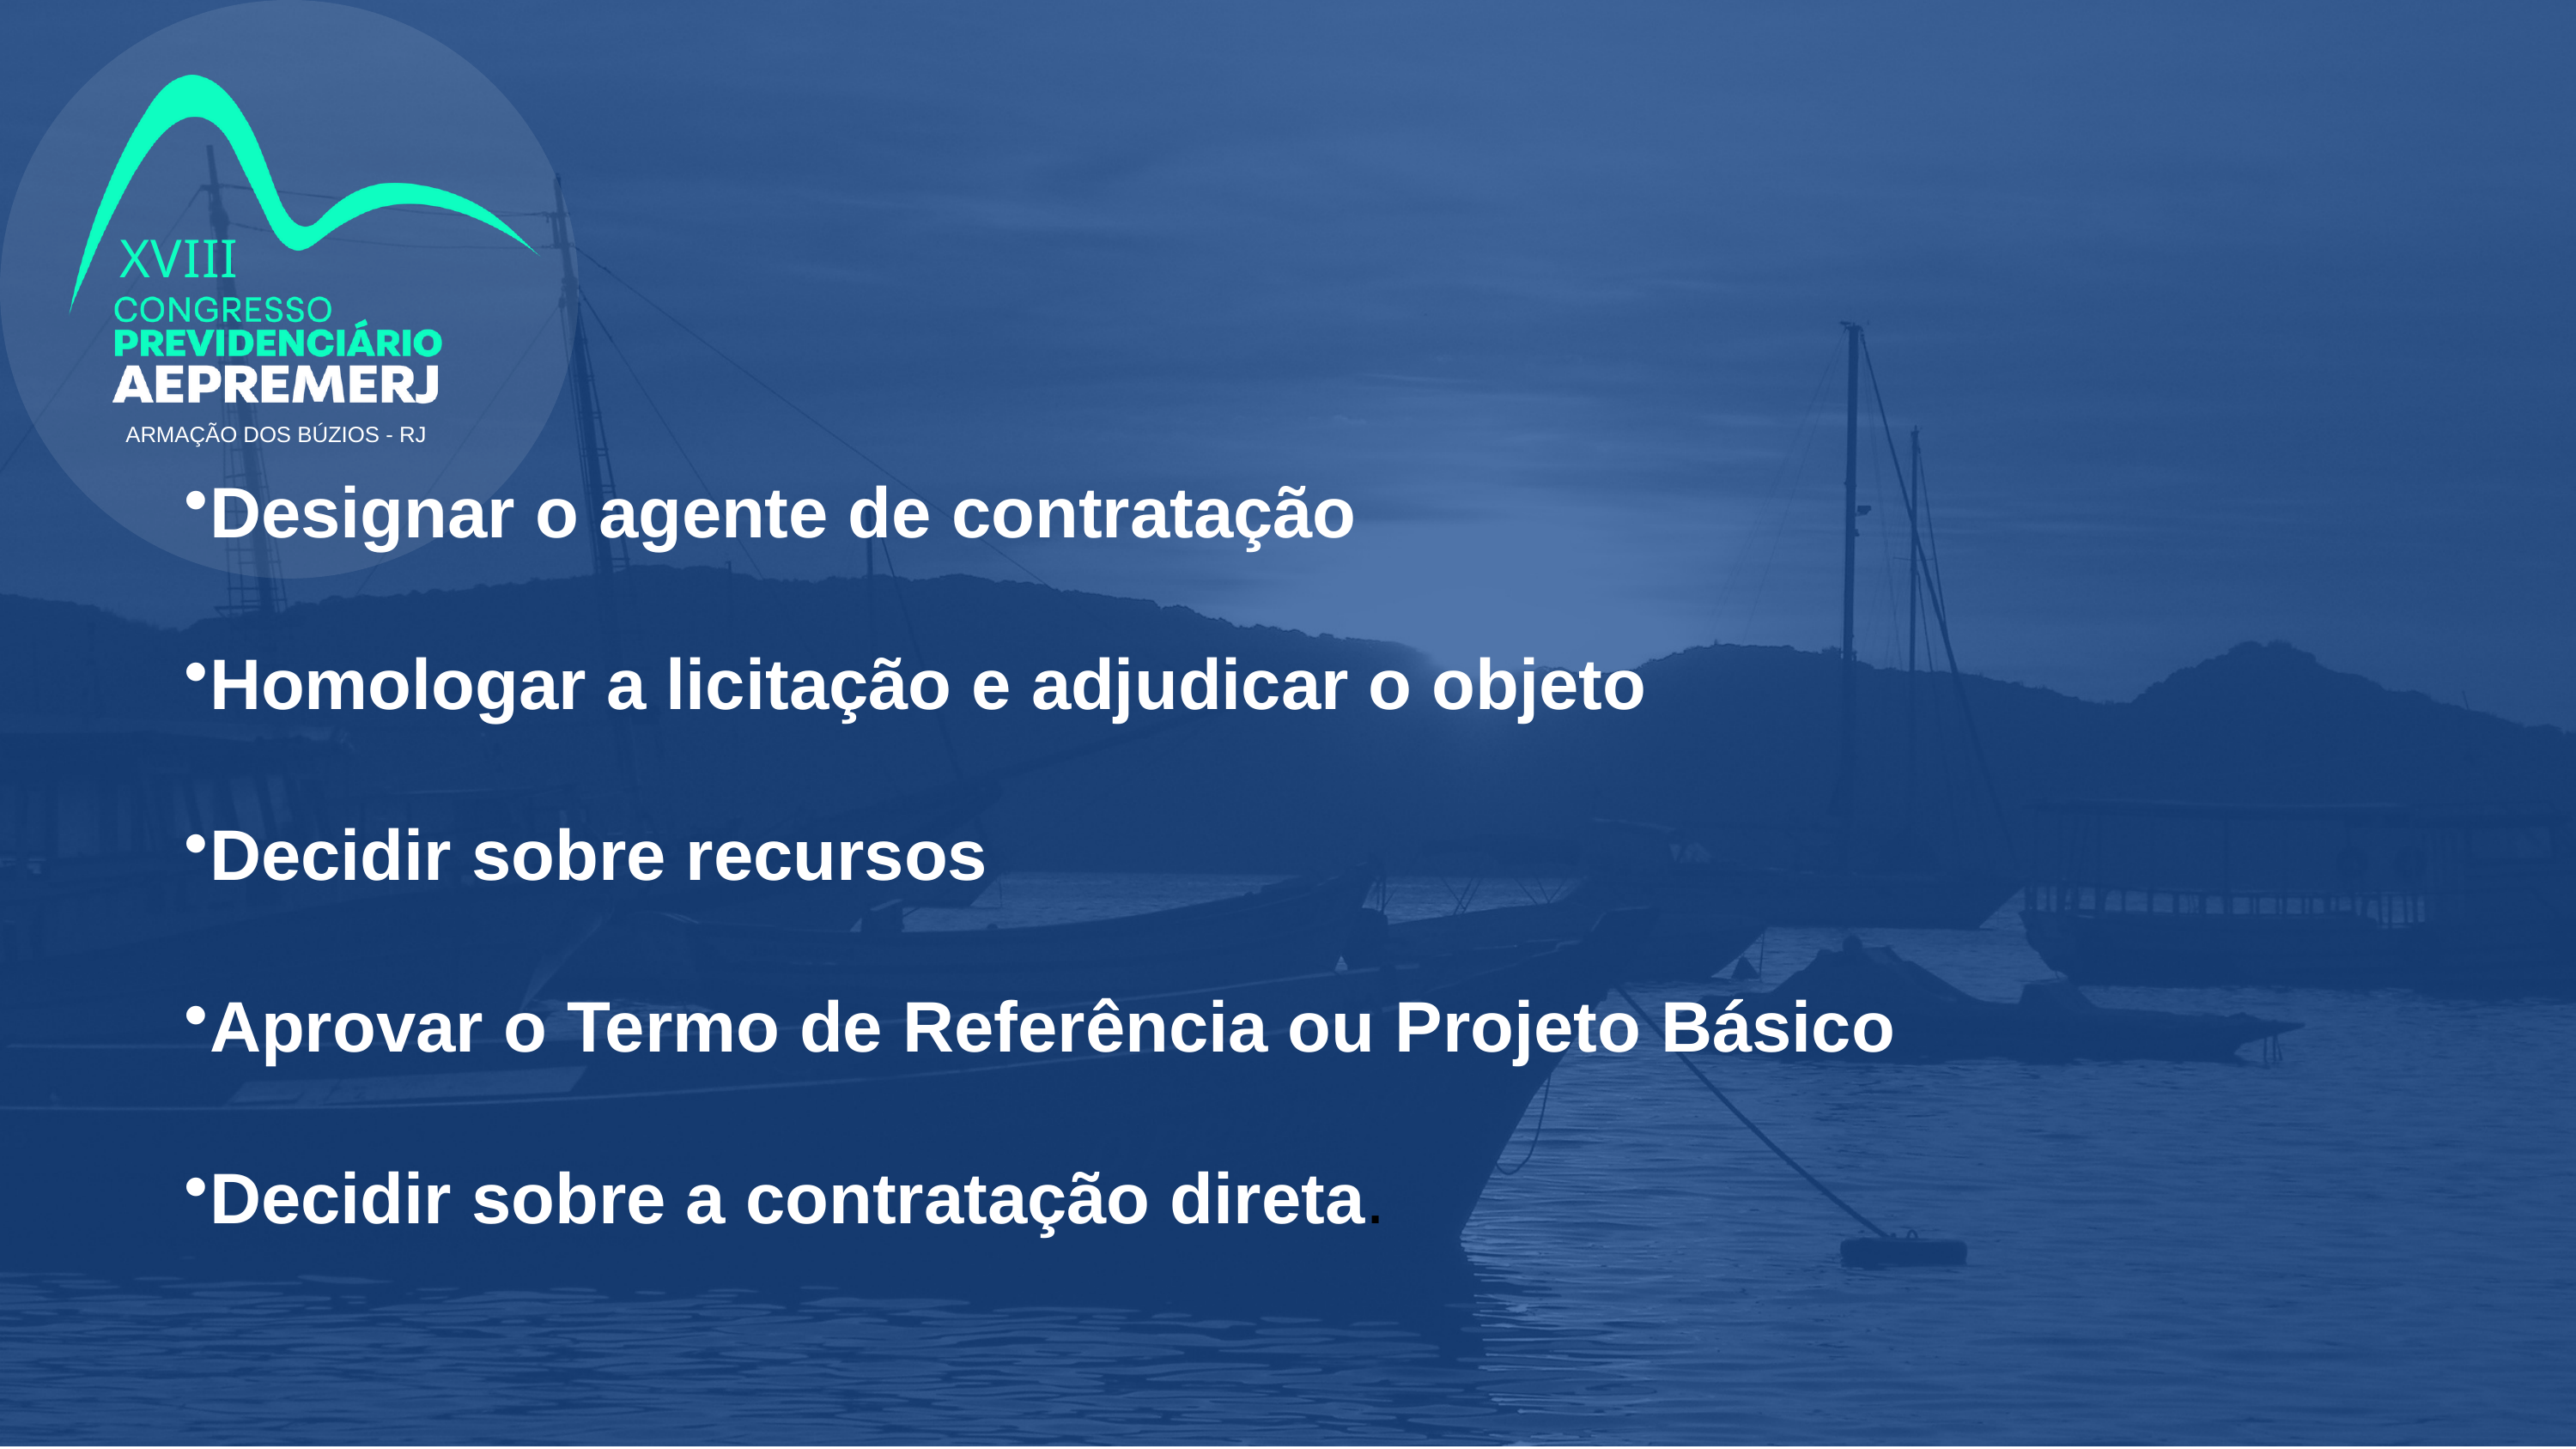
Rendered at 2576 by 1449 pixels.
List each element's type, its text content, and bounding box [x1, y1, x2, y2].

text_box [60, 74, 544, 447]
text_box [0, 0, 580, 579]
text_box [0, 0, 2576, 1446]
text_box Designar o agente de contratação Homologar a licitação e adjudicar o objeto Decidir sobre recursos Aprovar o Termo de Referência ou Projeto Básico Decidir sobre a contratação direta. [171, 459, 2426, 1331]
